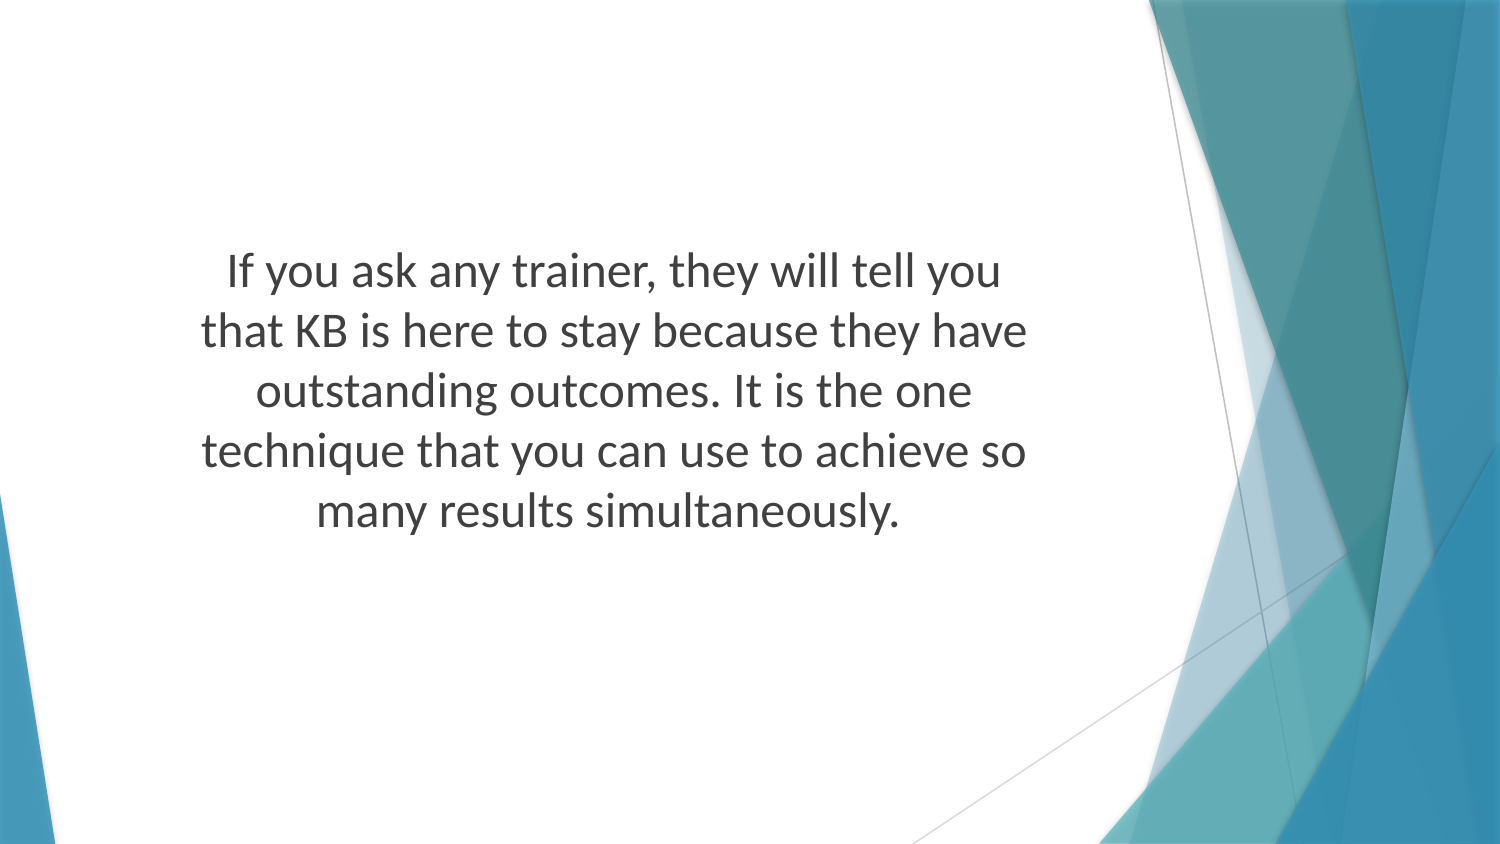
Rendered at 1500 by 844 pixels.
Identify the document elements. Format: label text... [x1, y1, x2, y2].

list If you ask any trainer, they will tell you that KB is here to stay because they have outstanding outcomes. It is the one technique that you can use to achieve so many results simultaneously. [183, 229, 1046, 564]
